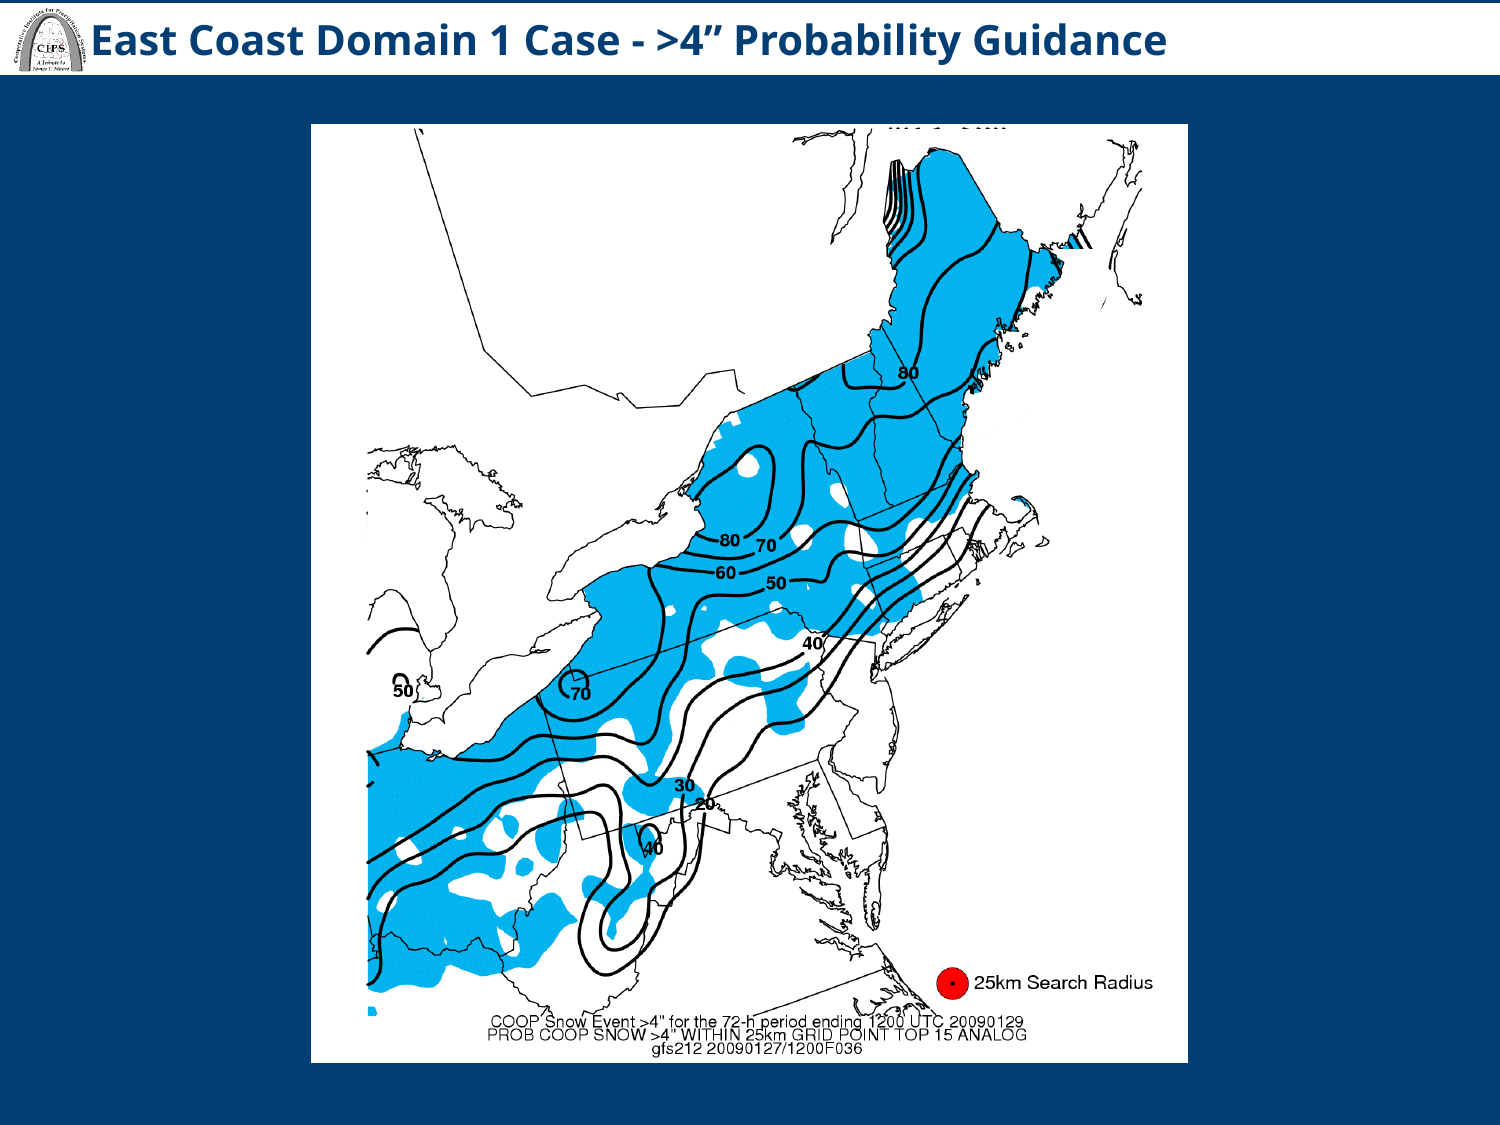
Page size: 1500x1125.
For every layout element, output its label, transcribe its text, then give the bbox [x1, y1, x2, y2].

picture [310, 124, 1188, 1063]
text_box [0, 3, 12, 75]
picture [11, 5, 88, 72]
text_box East Coast Domain 1 Case - >4” Probability Guidance [85, 3, 1500, 75]
